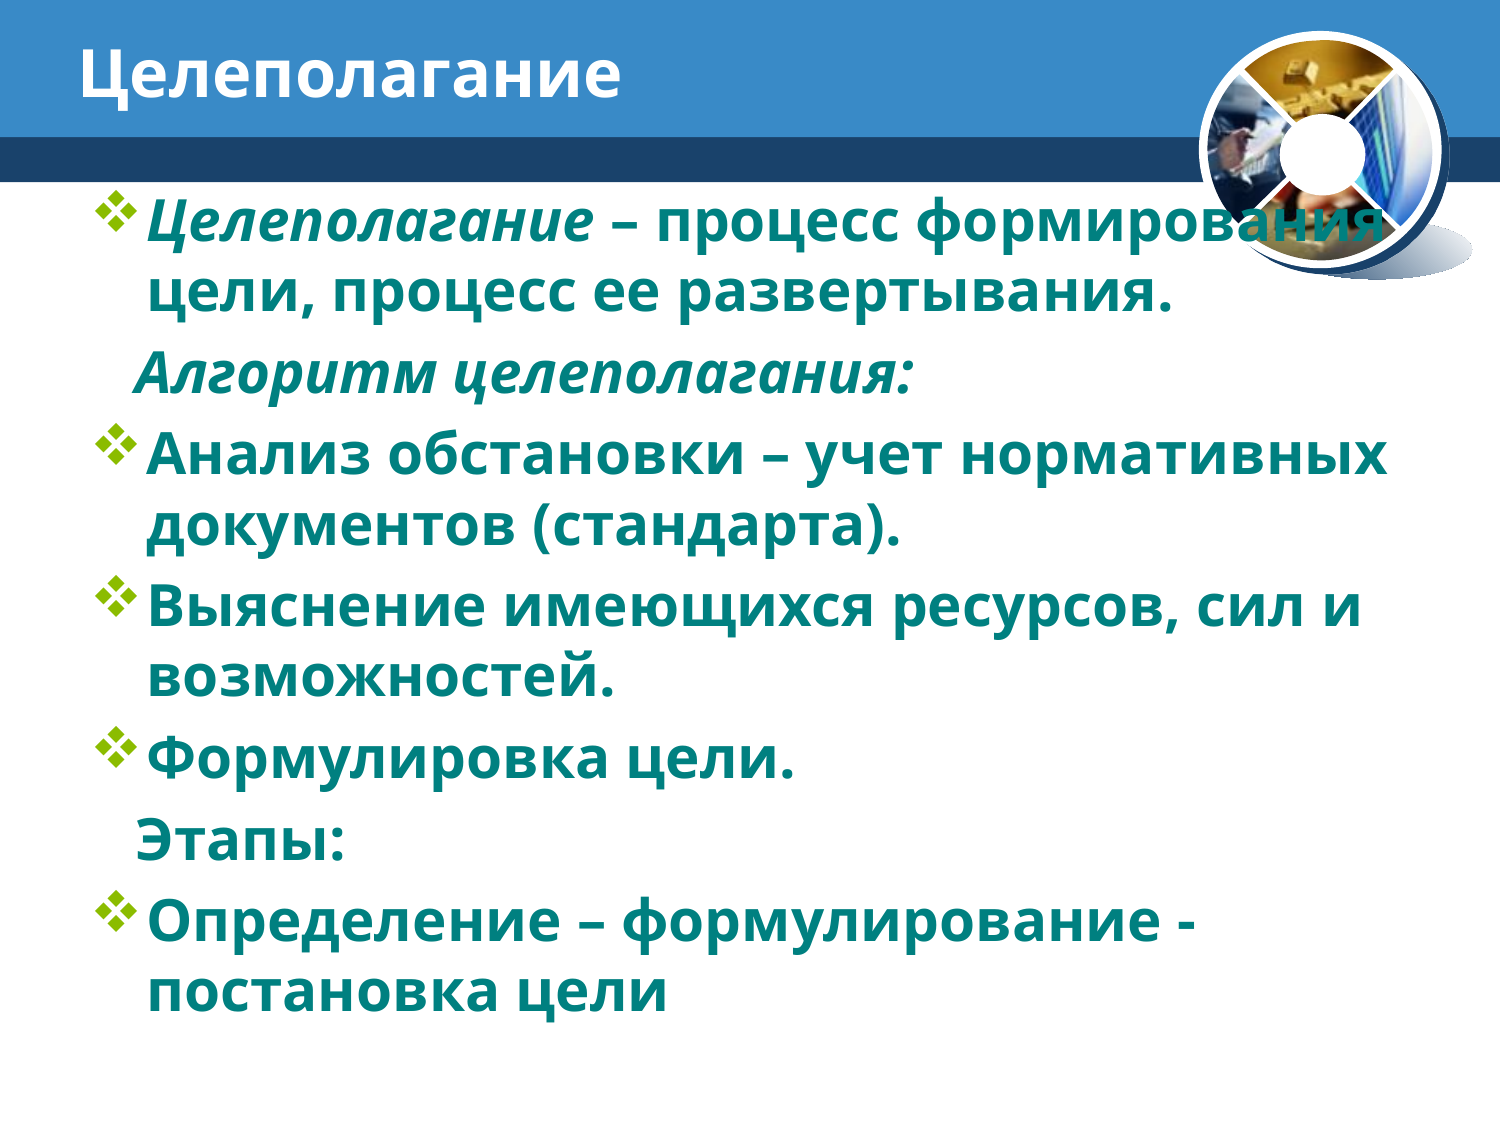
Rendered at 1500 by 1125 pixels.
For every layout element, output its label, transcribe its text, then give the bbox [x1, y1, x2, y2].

picture [1276, 40, 1394, 122]
picture [1207, 110, 1292, 175]
list Целеполагание – процесс формирования цели, процесс ее развертывания. Алгоритм целеполагания: Анализ обстановки – учет нормативных документов (стандарта). Выяснение имеющихся ресурсов, сил и возможностей. Формулировка цели. Этапы: Определение – формулирование -постановка цели [74, 175, 1500, 1065]
picture [1349, 73, 1433, 175]
title Целеполагание [62, 24, 1276, 118]
